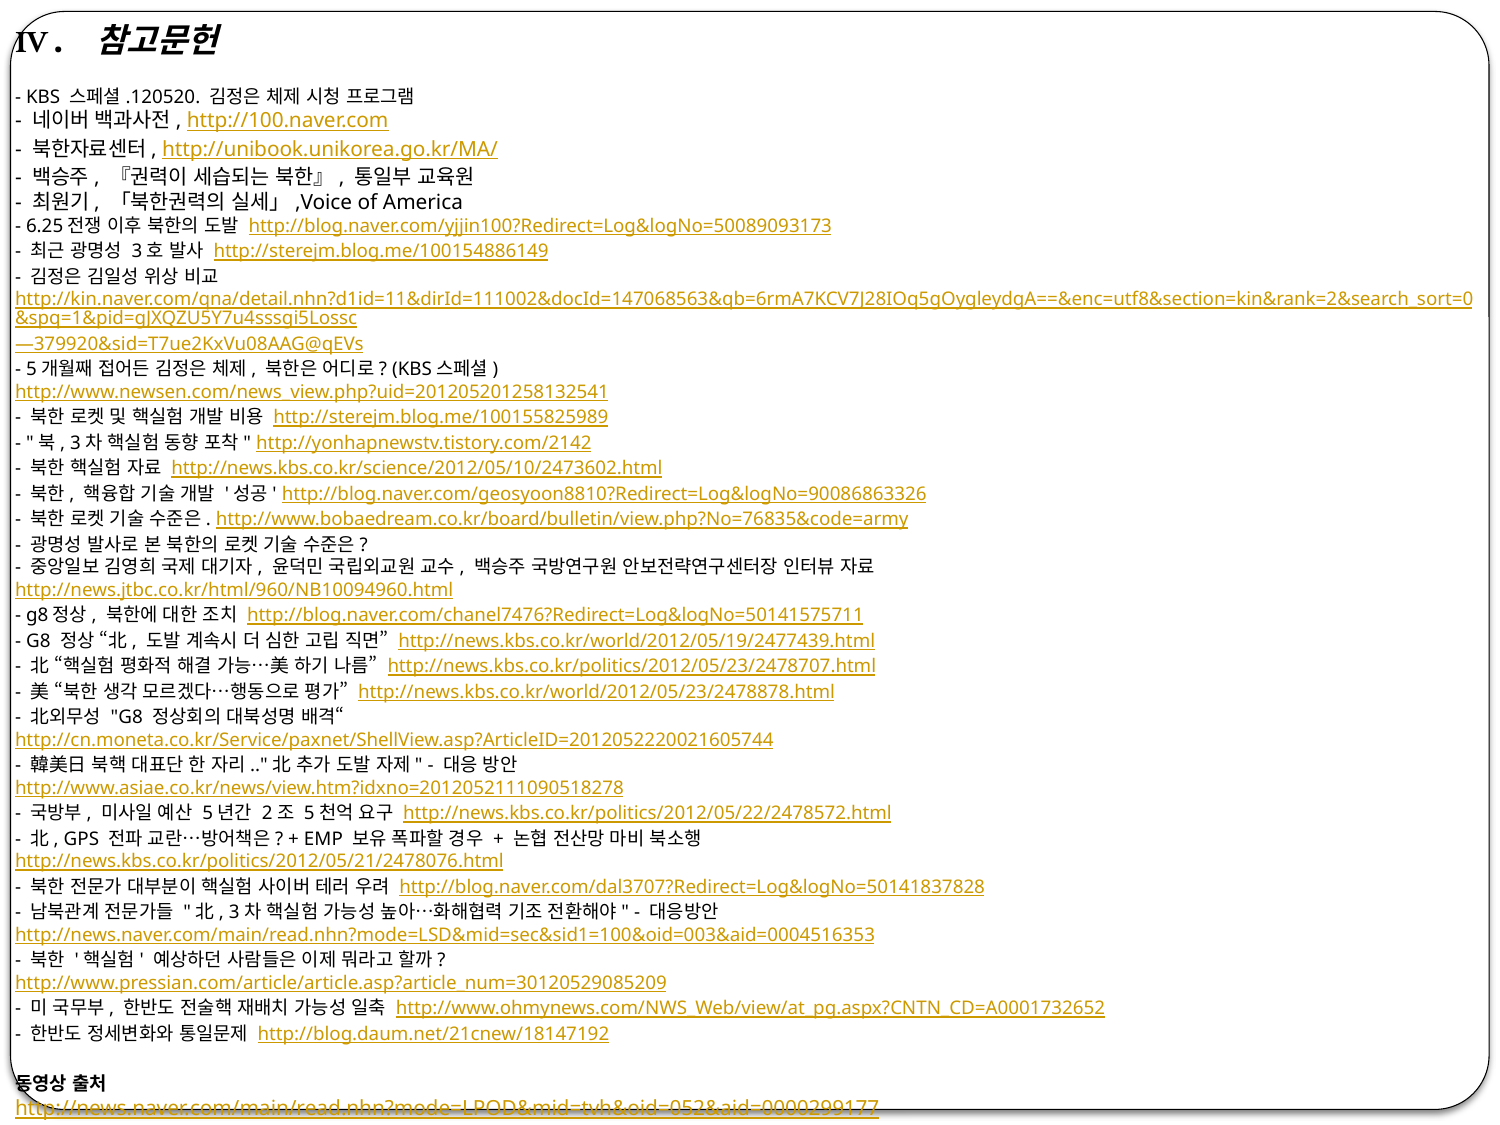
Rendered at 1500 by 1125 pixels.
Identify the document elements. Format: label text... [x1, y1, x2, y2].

text_box Ⅳ. 참고문헌 - KBS 스페셜.120520. 김정은 체제 시청 프로그램 - 네이버 백과사전, http://100.naver.com - 북한자료센터, http://unibook.unikorea.go.kr/MA/ - 백승주, 『권력이 세습되는 북한』, 통일부 교육원 - 최원기, 「북한권력의 실세」,Voice of America - 6.25전쟁 이후 북한의 도발 http://blog.naver.com/yjjin100?Redirect=Log&logNo=50089093173 - 최근 광명성 3호 발사 http://sterejm.blog.me/100154886149 - 김정은 김일성 위상 비교 http://kin.naver.com/qna/detail.nhn?d1id=11&dirId=111002&docId=147068563&qb=6rmA7KCV7J28IOq5gOygleydgA==&enc=utf8&section=kin&rank=2&search_sort=0&spq=1&pid=gJXQZU5Y7u4sssgi5Lossc—379920&sid=T7ue2KxVu08AAG@qEVs - 5개월째 접어든 김정은 체제, 북한은 어디로? (KBS스페셜) http://www.newsen.com/news_view.php?uid=201205201258132541 - 북한 로켓 및 핵실험 개발 비용 http://sterejm.blog.me/100155825989 - "북, 3차 핵실험 동향 포착" http://yonhapnewstv.tistory.com/2142 - 북한 핵실험 자료 http://news.kbs.co.kr/science/2012/05/10/2473602.html - 북한, 핵융합 기술 개발 '성공' http://blog.naver.com/geosyoon8810?Redirect=Log&logNo=90086863326 - 북한 로켓 기술 수준은. http://www.bobaedream.co.kr/board/bulletin/view.php?No=76835&code=army - 광명성 발사로 본 북한의 로켓 기술 수준은? - 중앙일보 김영희 국제 대기자, 윤덕민 국립외교원 교수, 백승주 국방연구원 안보전략연구센터장 인터뷰 자료 http://news.jtbc.co.kr/html/960/NB10094960.html - g8정상, 북한에 대한 조치 http://blog.naver.com/chanel7476?Redirect=Log&logNo=50141575711 - G8 정상 “北, 도발 계속시 더 심한 고립 직면” http://news.kbs.co.kr/world/2012/05/19/2477439.html - 北 “핵실험 평화적 해결 가능…美 하기 나름” http://news.kbs.co.kr/politics/2012/05/23/2478707.html - 美 “북한 생각 모르겠다…행동으로 평가” http://news.kbs.co.kr/world/2012/05/23/2478878.html - 北외무성 "G8 정상회의 대북성명 배격“ http://cn.moneta.co.kr/Service/paxnet/ShellView.asp?ArticleID=2012052220021605744 - 韓美日 북핵 대표단 한 자리.."北 추가 도발 자제" - 대응 방안 http://www.asiae.co.kr/news/view.htm?idxno=2012052111090518278 - 국방부, 미사일 예산 5년간 2조 5천억 요구 http://news.kbs.co.kr/politics/2012/05/22/2478572.html - 北, GPS 전파 교란…방어책은? + EMP 보유 폭파할 경우 + 논협 전산망 마비 북소행 http://news.kbs.co.kr/politics/2012/05/21/2478076.html - 북한 전문가 대부분이 핵실험 사이버 테러 우려 http://blog.naver.com/dal3707?Redirect=Log&logNo=50141837828 - 남북관계 전문가들 "北, 3차 핵실험 가능성 높아…화해협력 기조 전환해야" - 대응방안 http://news.naver.com/main/read.nhn?mode=LSD&mid=sec&sid1=100&oid=003&aid=0004516353 - 북한 '핵실험' 예상하던 사람들은 이제 뭐라고 할까? http://www.pressian.com/article/article.asp?article_num=30120529085209 - 미 국무부, 한반도 전술핵 재배치 가능성 일축 http://www.ohmynews.com/NWS_Web/view/at_pg.aspx?CNTN_CD=A0001732652 - 한반도 정세변화와 통일문제 http://blog.daum.net/21cnew/18147192 동영상 출처 http://news.naver.com/main/read.nhn?mode=LPOD&mid=tvh&oid=052&aid=0000299177 http://blog.naver.com/30ceoclub?Redirect=Log&logNo=50129482933 [0, 0, 1500, 1125]
